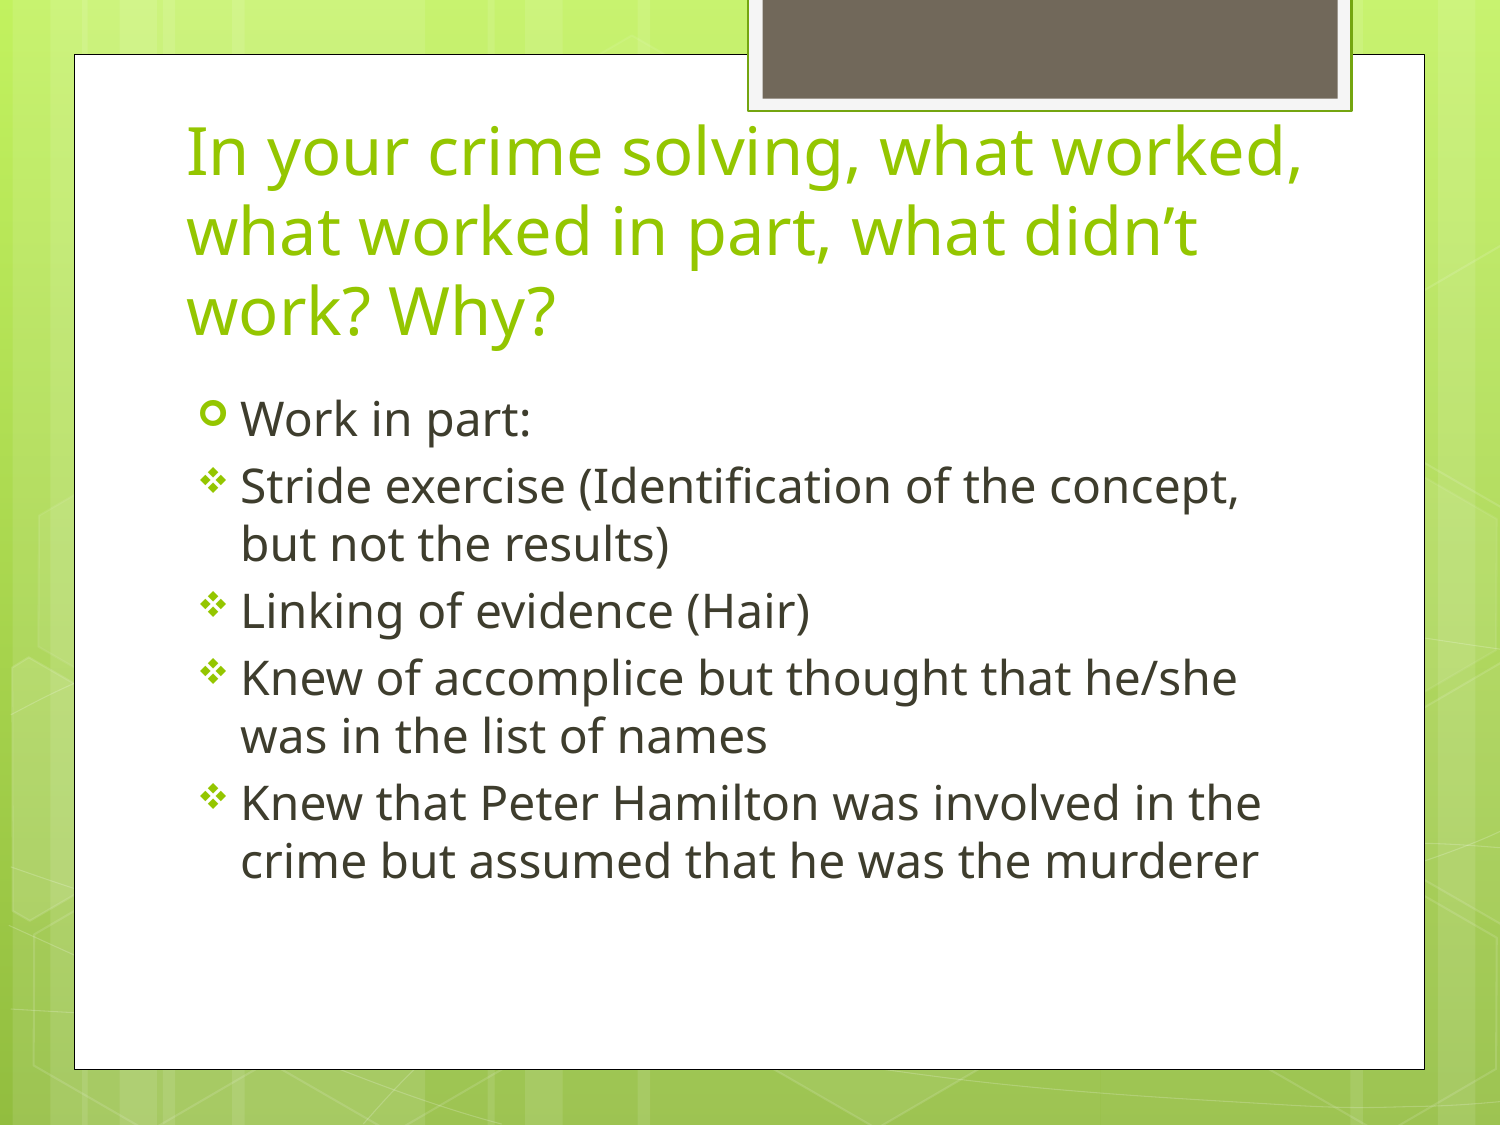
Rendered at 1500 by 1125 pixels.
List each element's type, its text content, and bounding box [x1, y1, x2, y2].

list Work in part: Stride exercise (Identification of the concept, but not the results) Linking of evidence (Hair) Knew of accomplice but thought that he/she was in the list of names Knew that Peter Hamilton was involved in the crime but assumed that he was the murderer [171, 381, 1283, 957]
title In your crime solving, what worked, what worked in part, what didn’t work? Why? [171, 168, 1324, 357]
